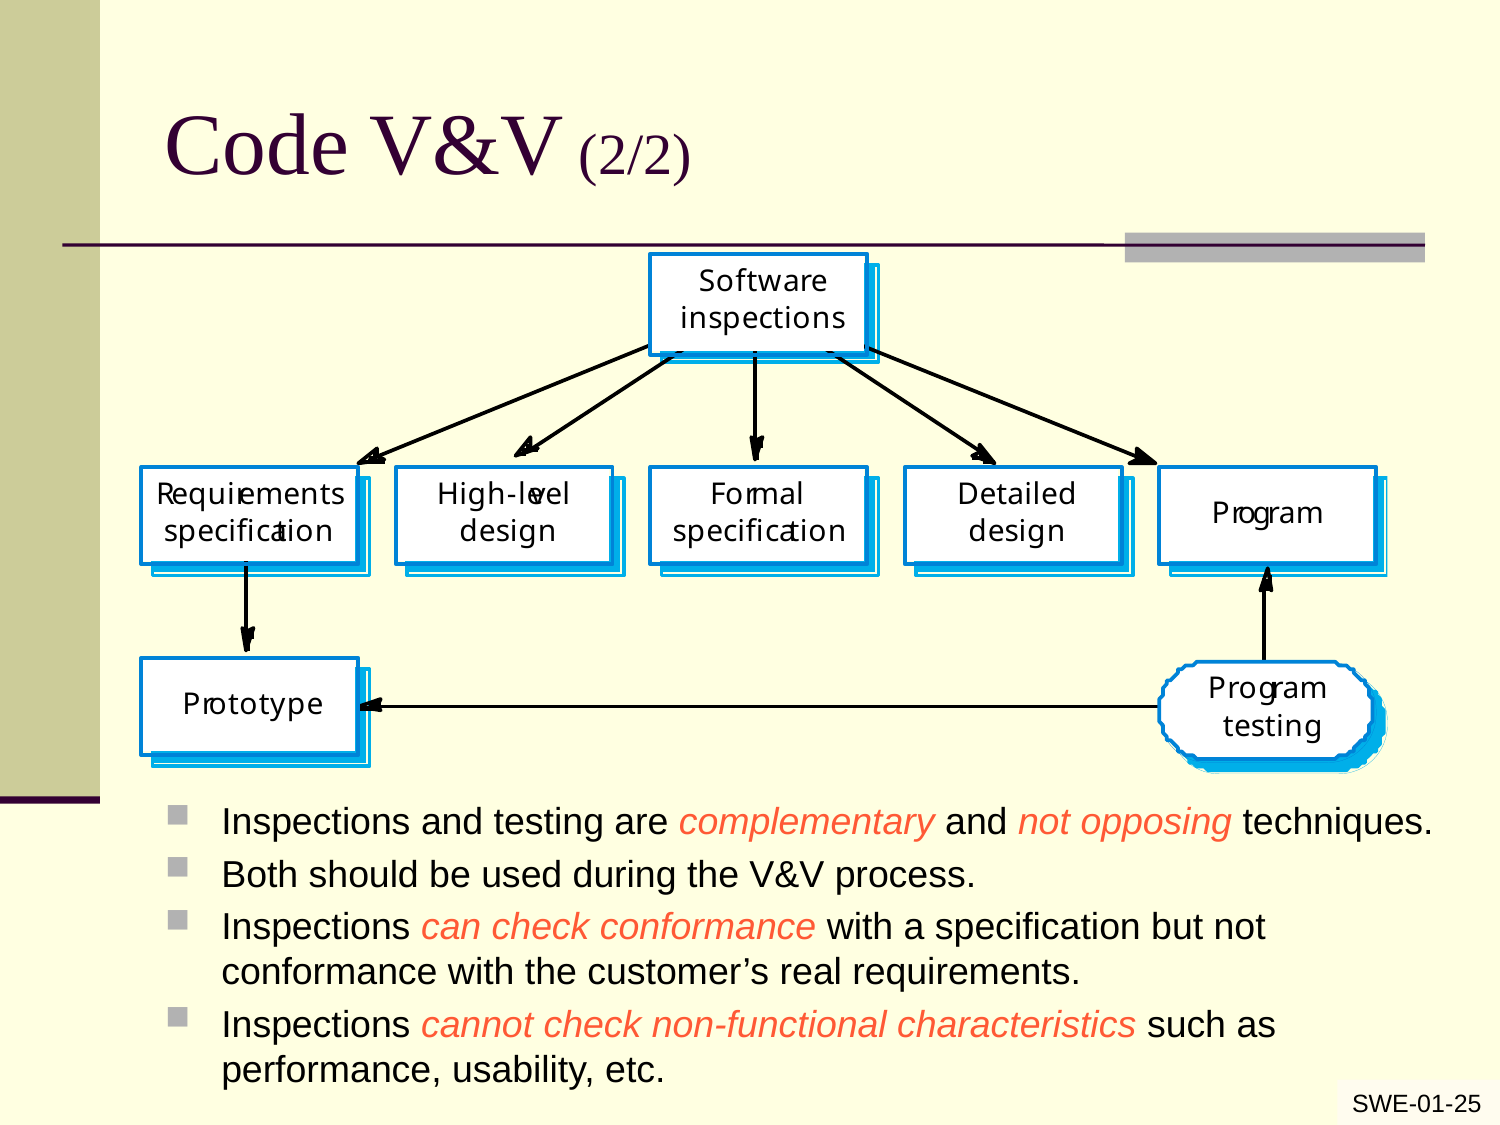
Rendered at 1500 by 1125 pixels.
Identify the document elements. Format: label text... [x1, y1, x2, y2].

picture [137, 249, 1388, 775]
list Inspections and testing are complementary and not opposing techniques. Both should be used during the V&V process. Inspections can check conformance with a specification but not conformance with the customer’s real requirements. Inspections cannot check non-functional characteristics such as performance, usability, etc. [150, 262, 1475, 1006]
title Code V&V (2/2) [150, 45, 1425, 234]
